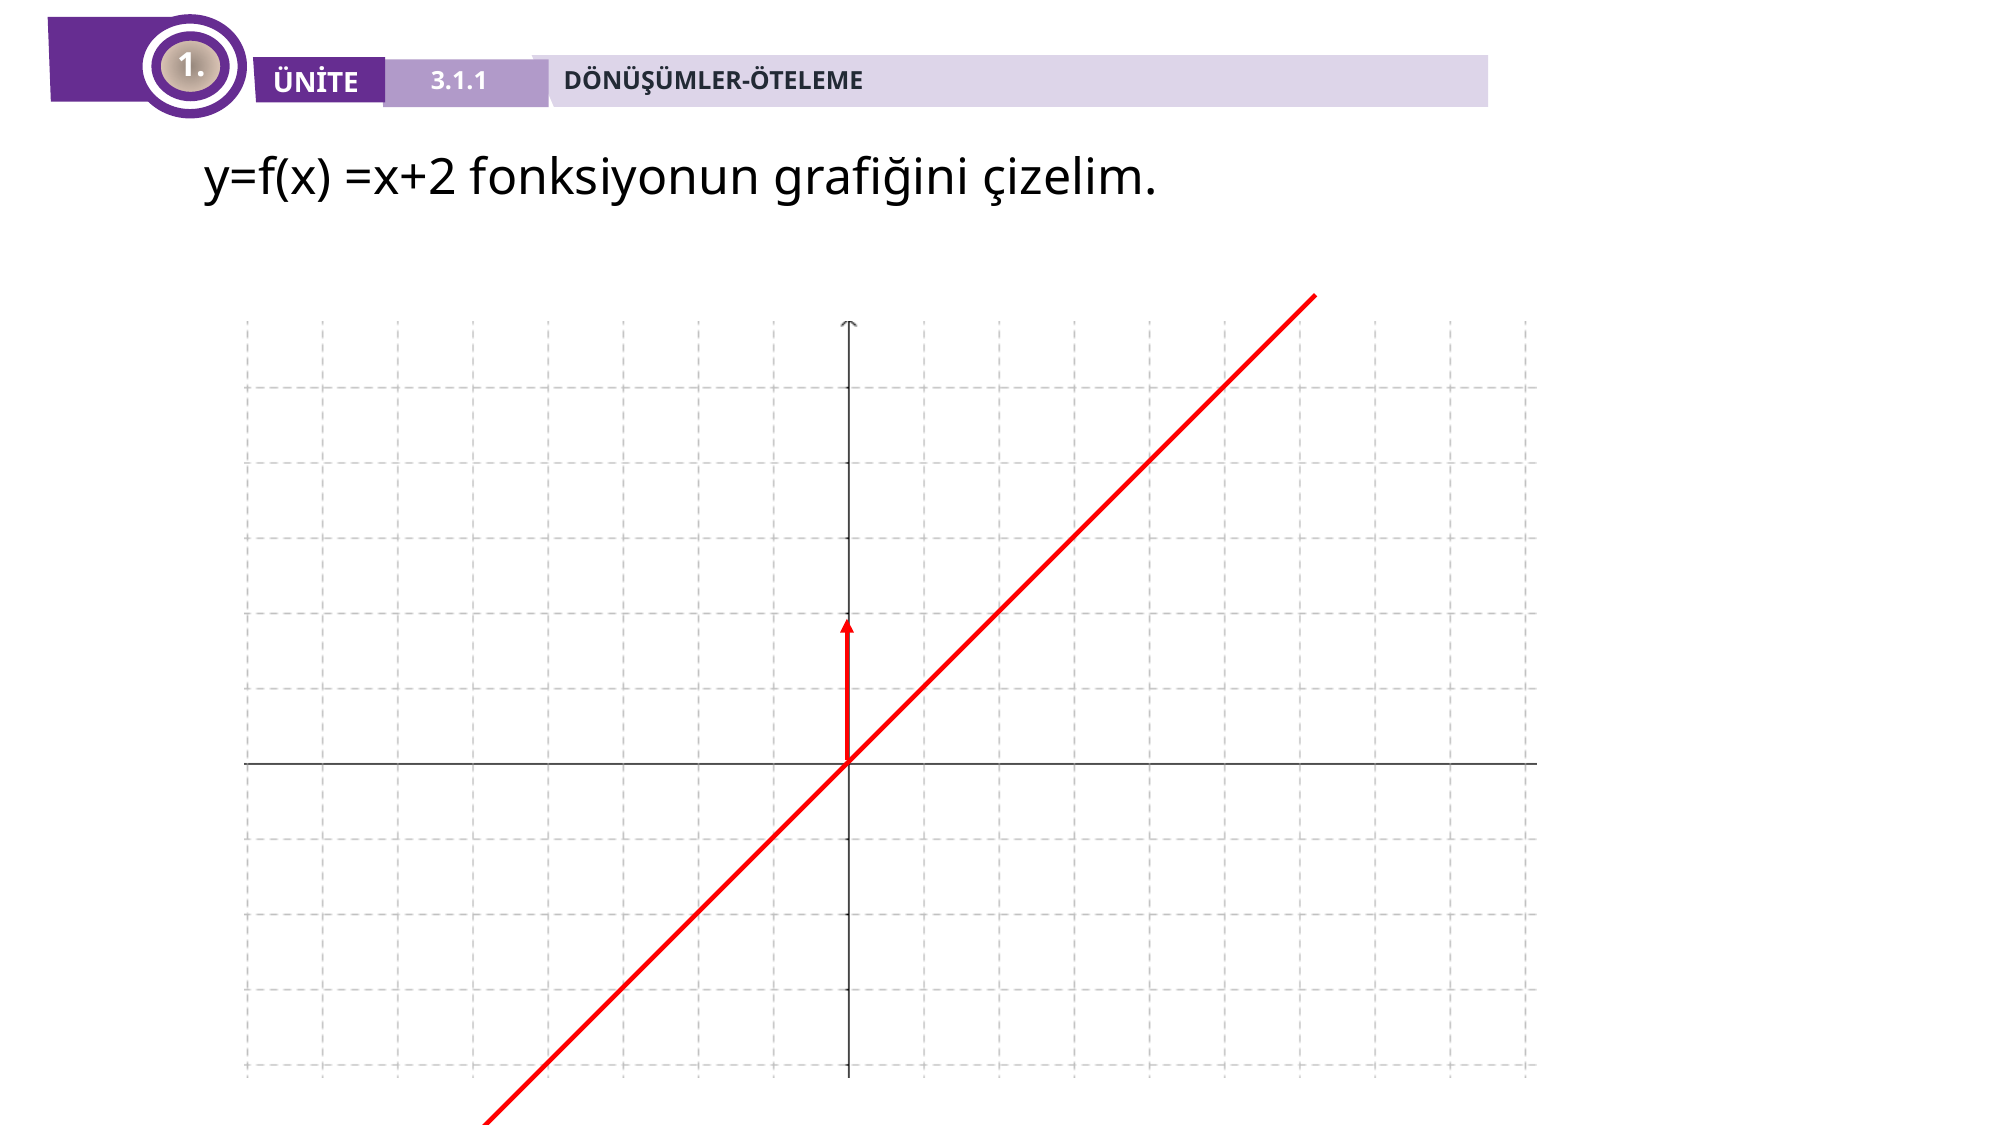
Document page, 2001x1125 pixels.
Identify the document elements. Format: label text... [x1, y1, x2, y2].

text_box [465, 294, 1316, 1125]
text_box y=f(x) =x+2 fonksiyonun grafiğini çizelim. [189, 132, 1331, 212]
picture [243, 321, 465, 1078]
picture [1316, 321, 1537, 1078]
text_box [47, 16, 1552, 114]
